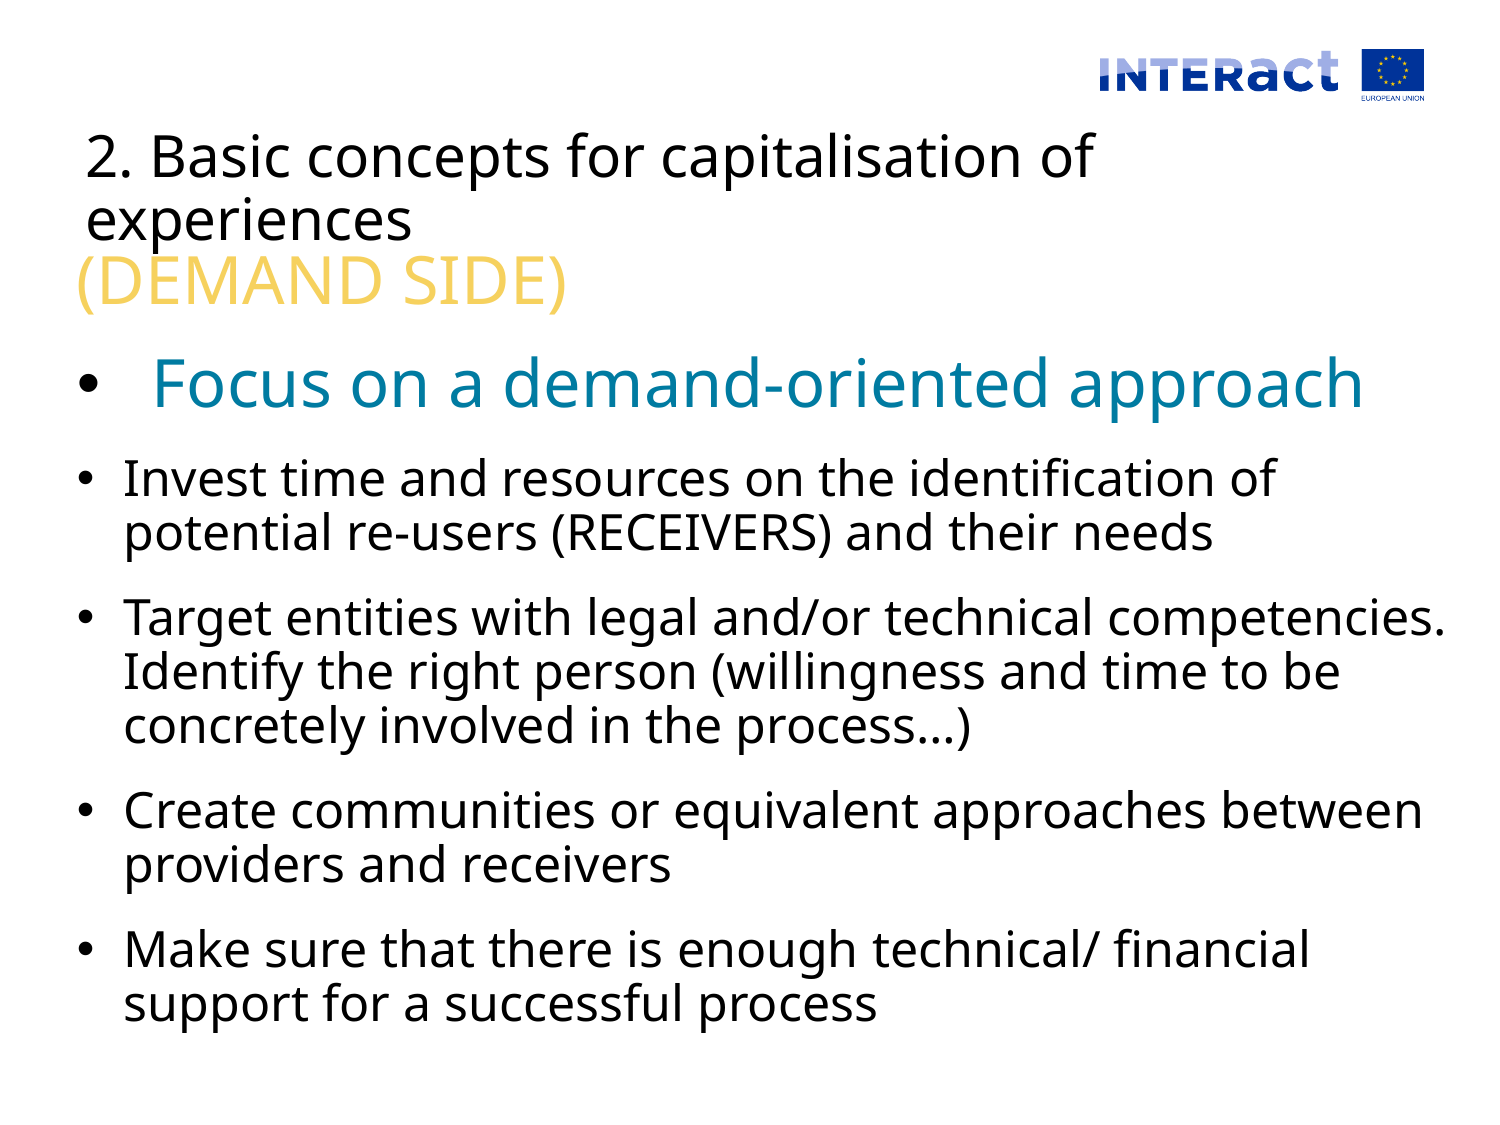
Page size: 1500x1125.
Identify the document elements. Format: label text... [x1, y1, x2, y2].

text_box 2. Basic concepts for capitalisation of experiences [85, 127, 1432, 253]
list (DEMAND SIDE) Focus on a demand-oriented approach Invest time and resources on the identification of potential re-users (RECEIVERS) and their needs Target entities with legal and/or technical competencies. Identify the right person (willingness and time to be concretely involved in the process…) Create communities or equivalent approaches between providers and receivers Make sure that there is enough technical/ financial support for a successful process [76, 246, 1486, 1049]
picture [1100, 49, 1424, 101]
